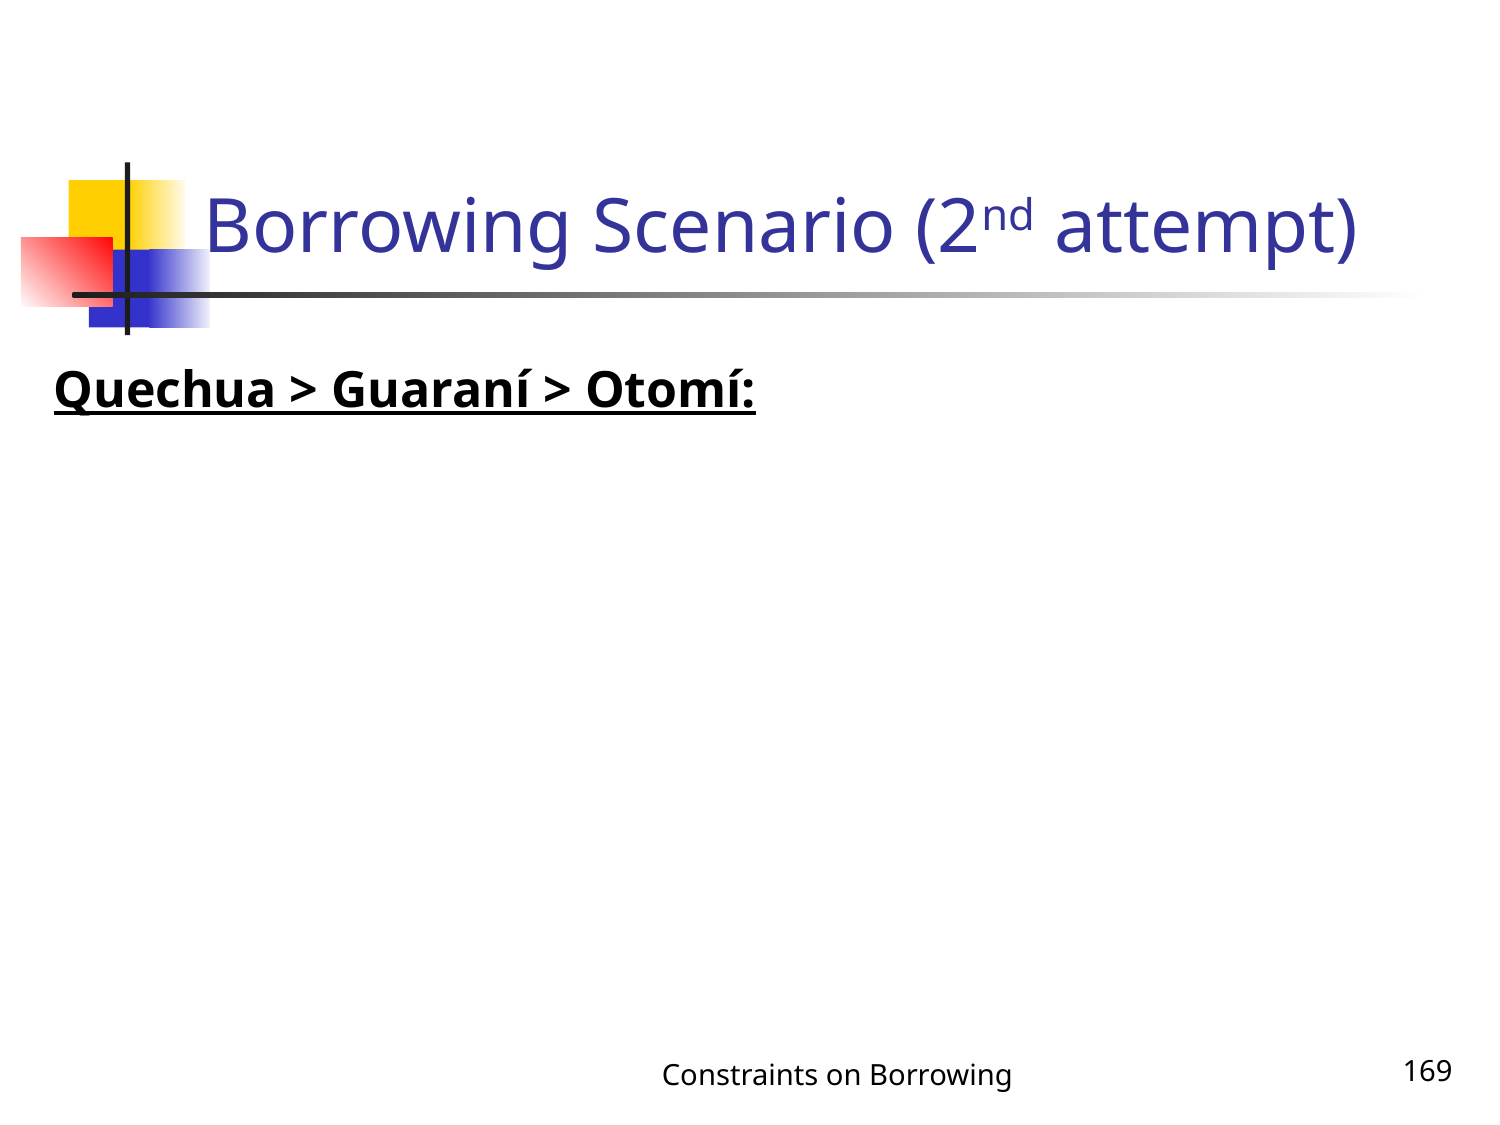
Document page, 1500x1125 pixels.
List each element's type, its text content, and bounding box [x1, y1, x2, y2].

text_box Quechua > Guaraní > Otomí: [38, 349, 922, 425]
title Borrowing Scenario (2nd attempt) [188, 34, 1468, 276]
slide_number 169 [1154, 1023, 1468, 1100]
footer Constraints on Borrowing [599, 1023, 1076, 1100]
